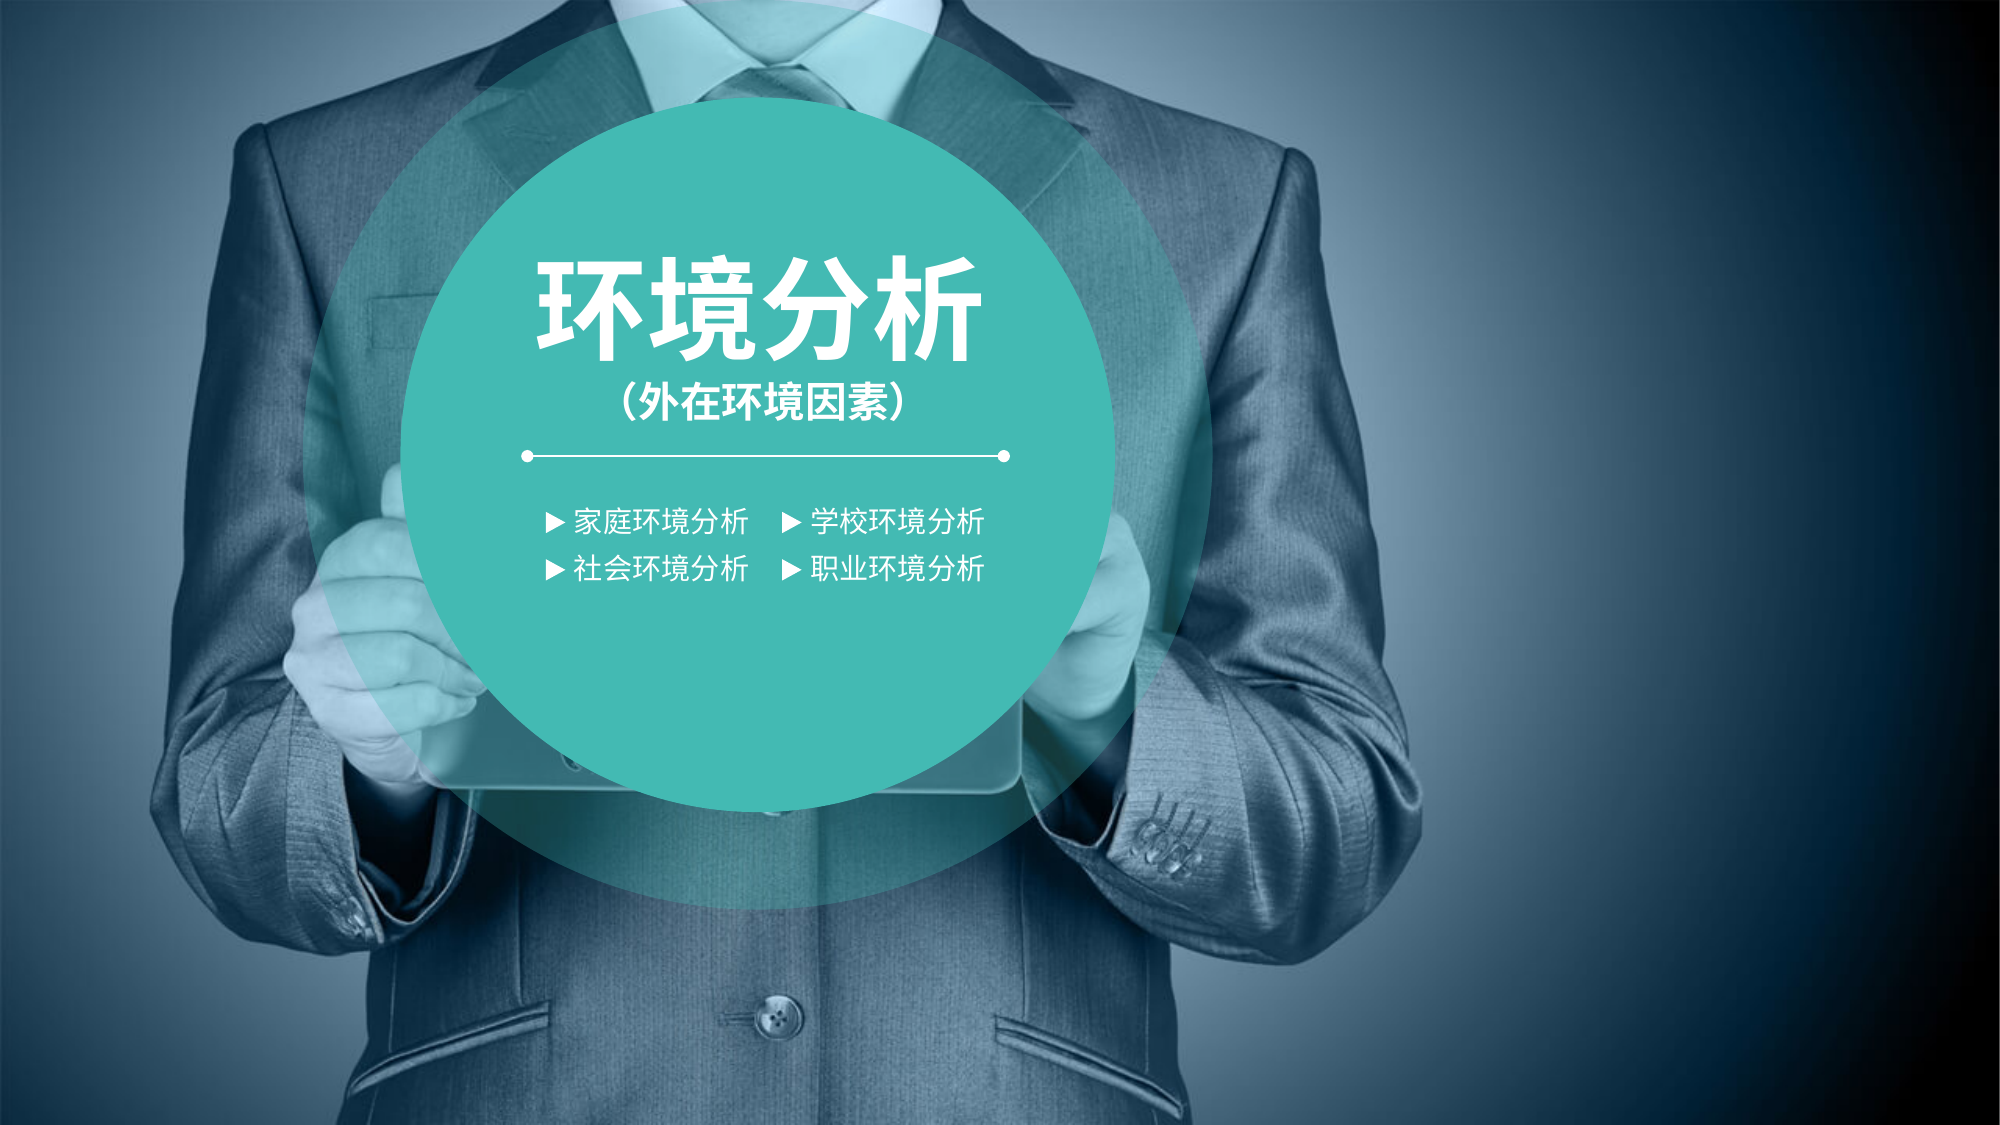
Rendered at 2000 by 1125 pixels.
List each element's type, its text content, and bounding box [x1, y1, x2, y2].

picture [0, 0, 2000, 1125]
text_box [398, 95, 1118, 815]
text_box 环境分析 [491, 267, 1028, 345]
text_box [300, 0, 1215, 912]
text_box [775, 503, 1012, 540]
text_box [538, 550, 774, 587]
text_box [775, 550, 1012, 587]
text_box （外在环境因素） [562, 361, 965, 440]
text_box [538, 503, 773, 540]
